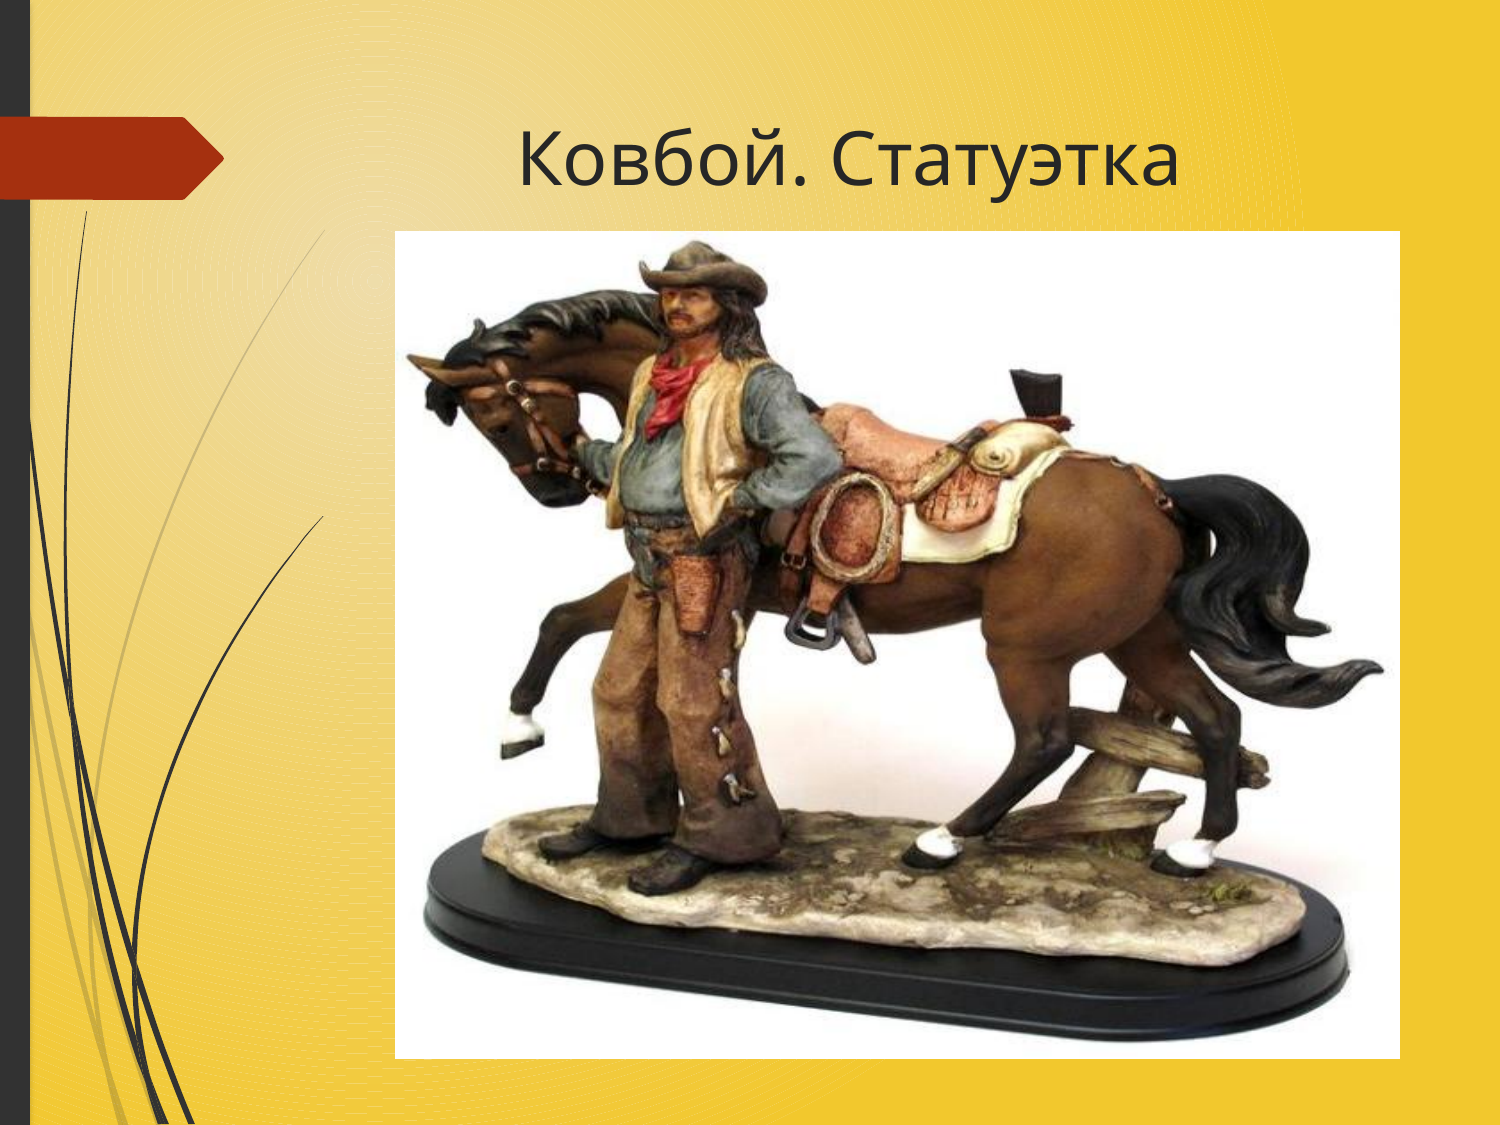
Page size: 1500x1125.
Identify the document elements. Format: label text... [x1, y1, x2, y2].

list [395, 231, 1401, 1059]
title Ковбой. Статуэтка [319, 102, 1400, 313]
